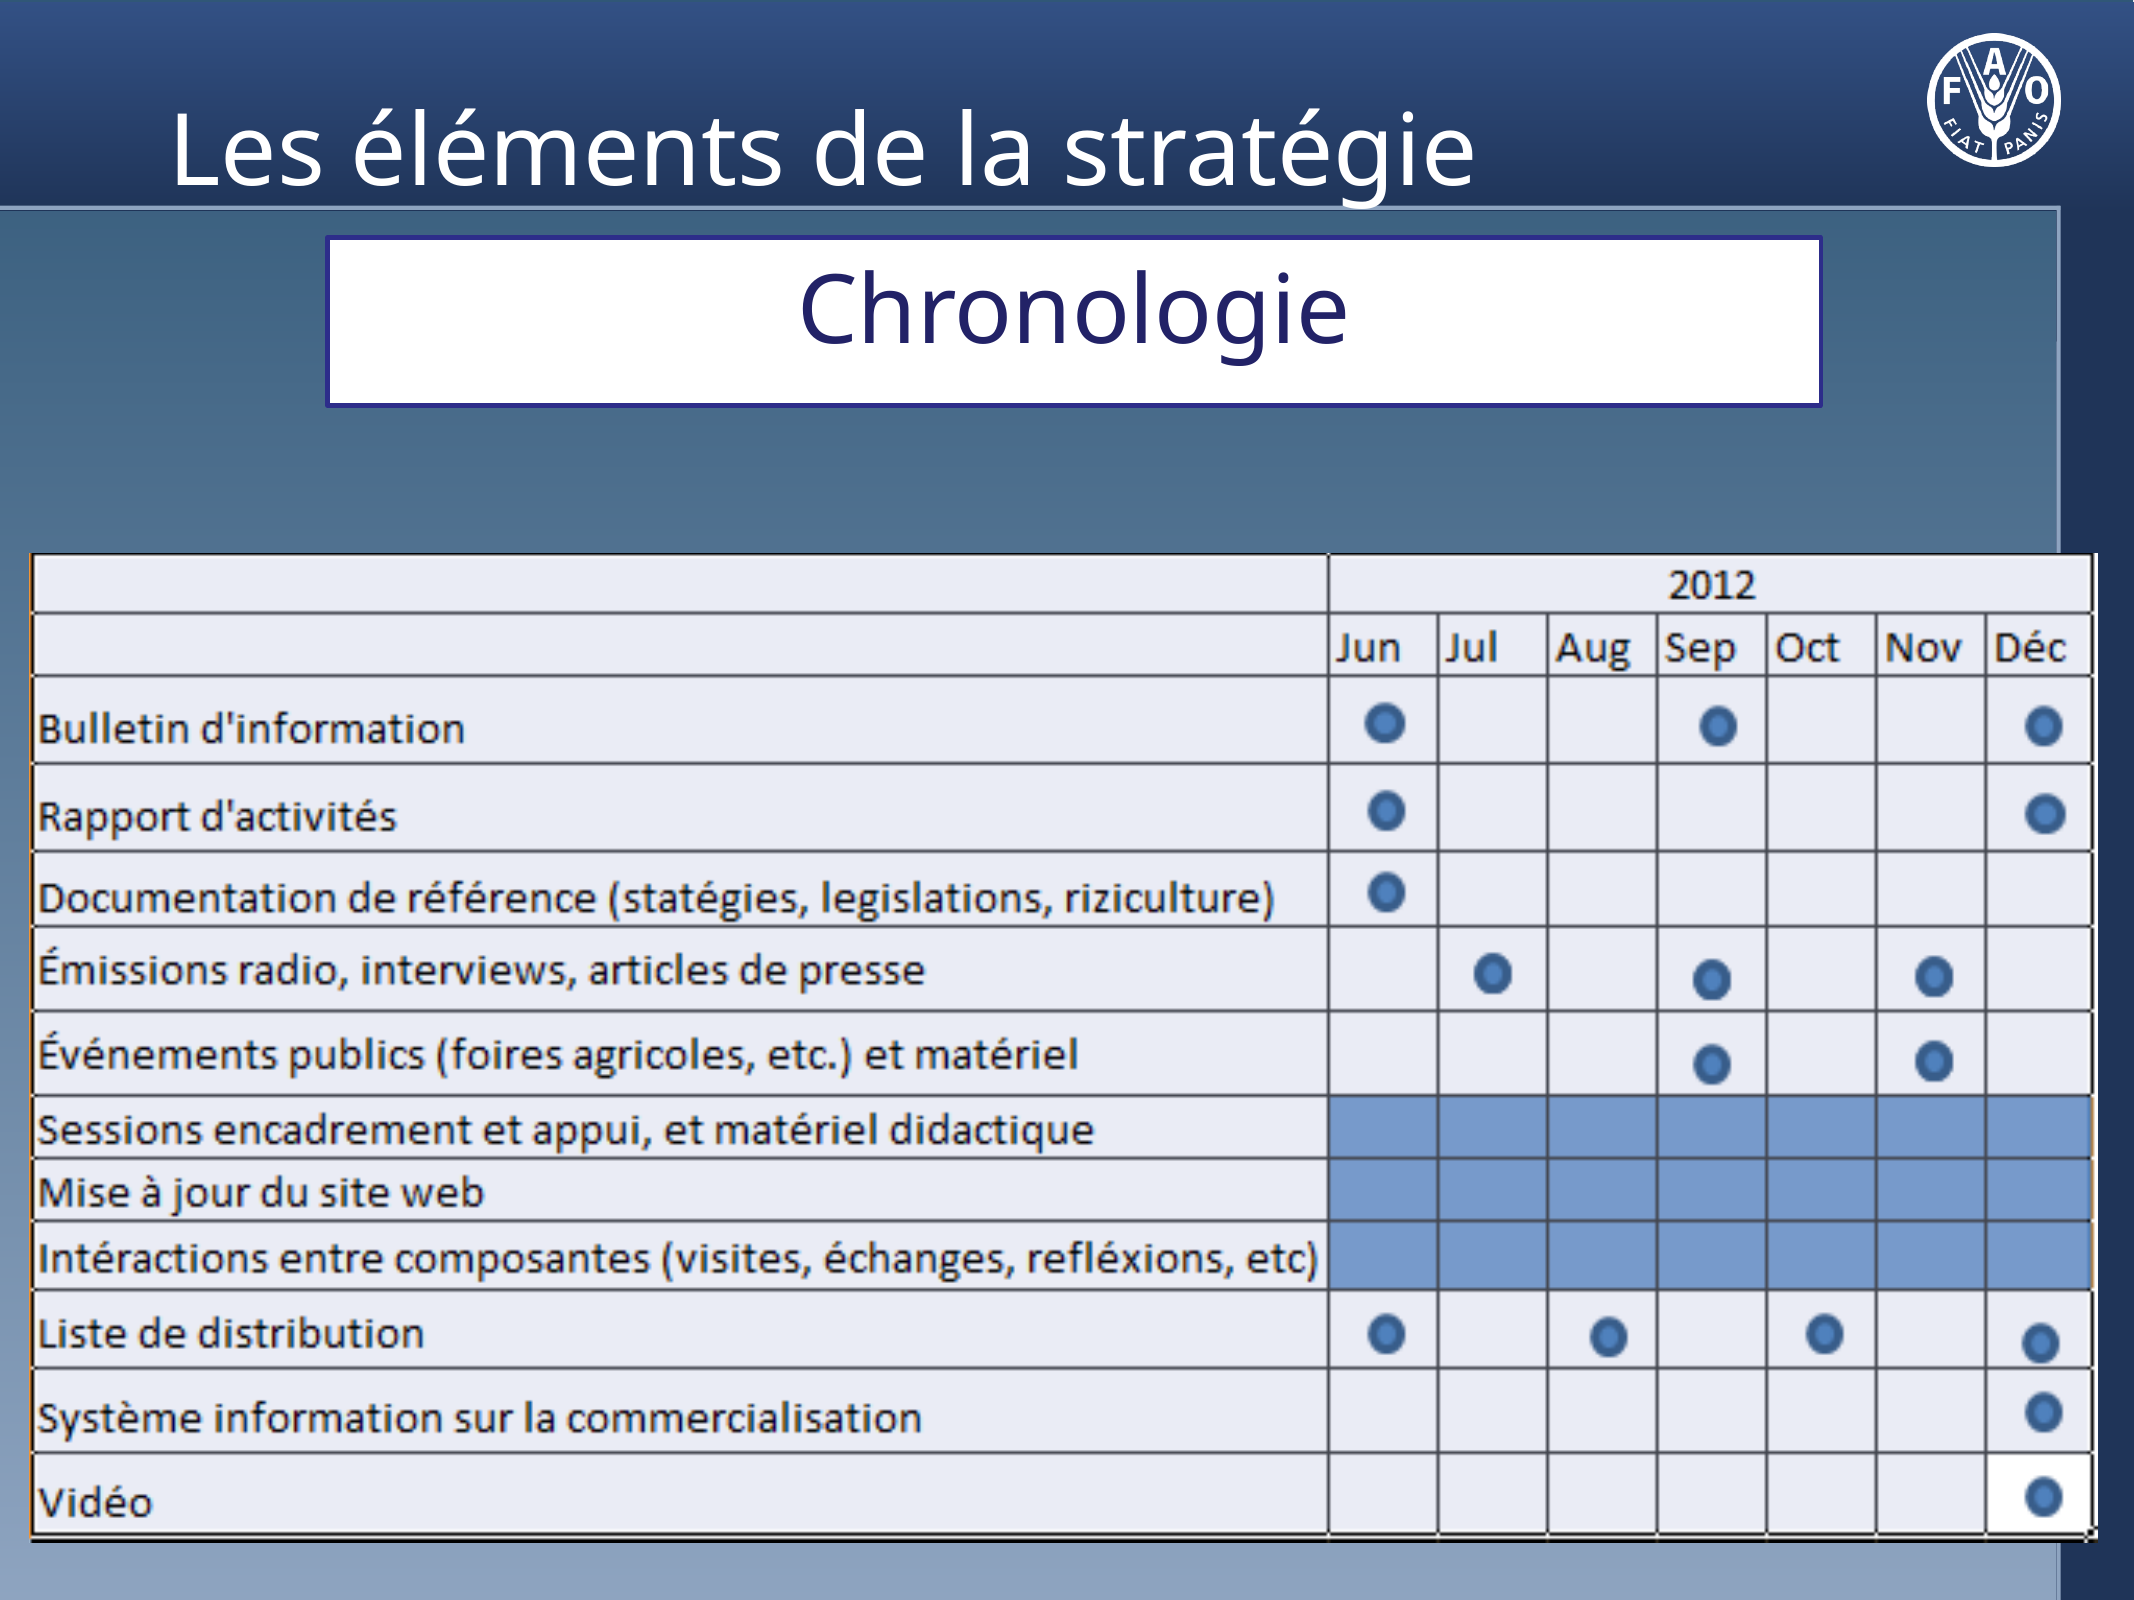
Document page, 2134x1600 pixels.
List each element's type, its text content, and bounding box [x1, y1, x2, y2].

picture [29, 553, 2099, 1543]
title Les éléments de la stratégie [159, 77, 1974, 215]
text_box Chronologie [325, 235, 1823, 408]
picture [1927, 33, 2061, 167]
